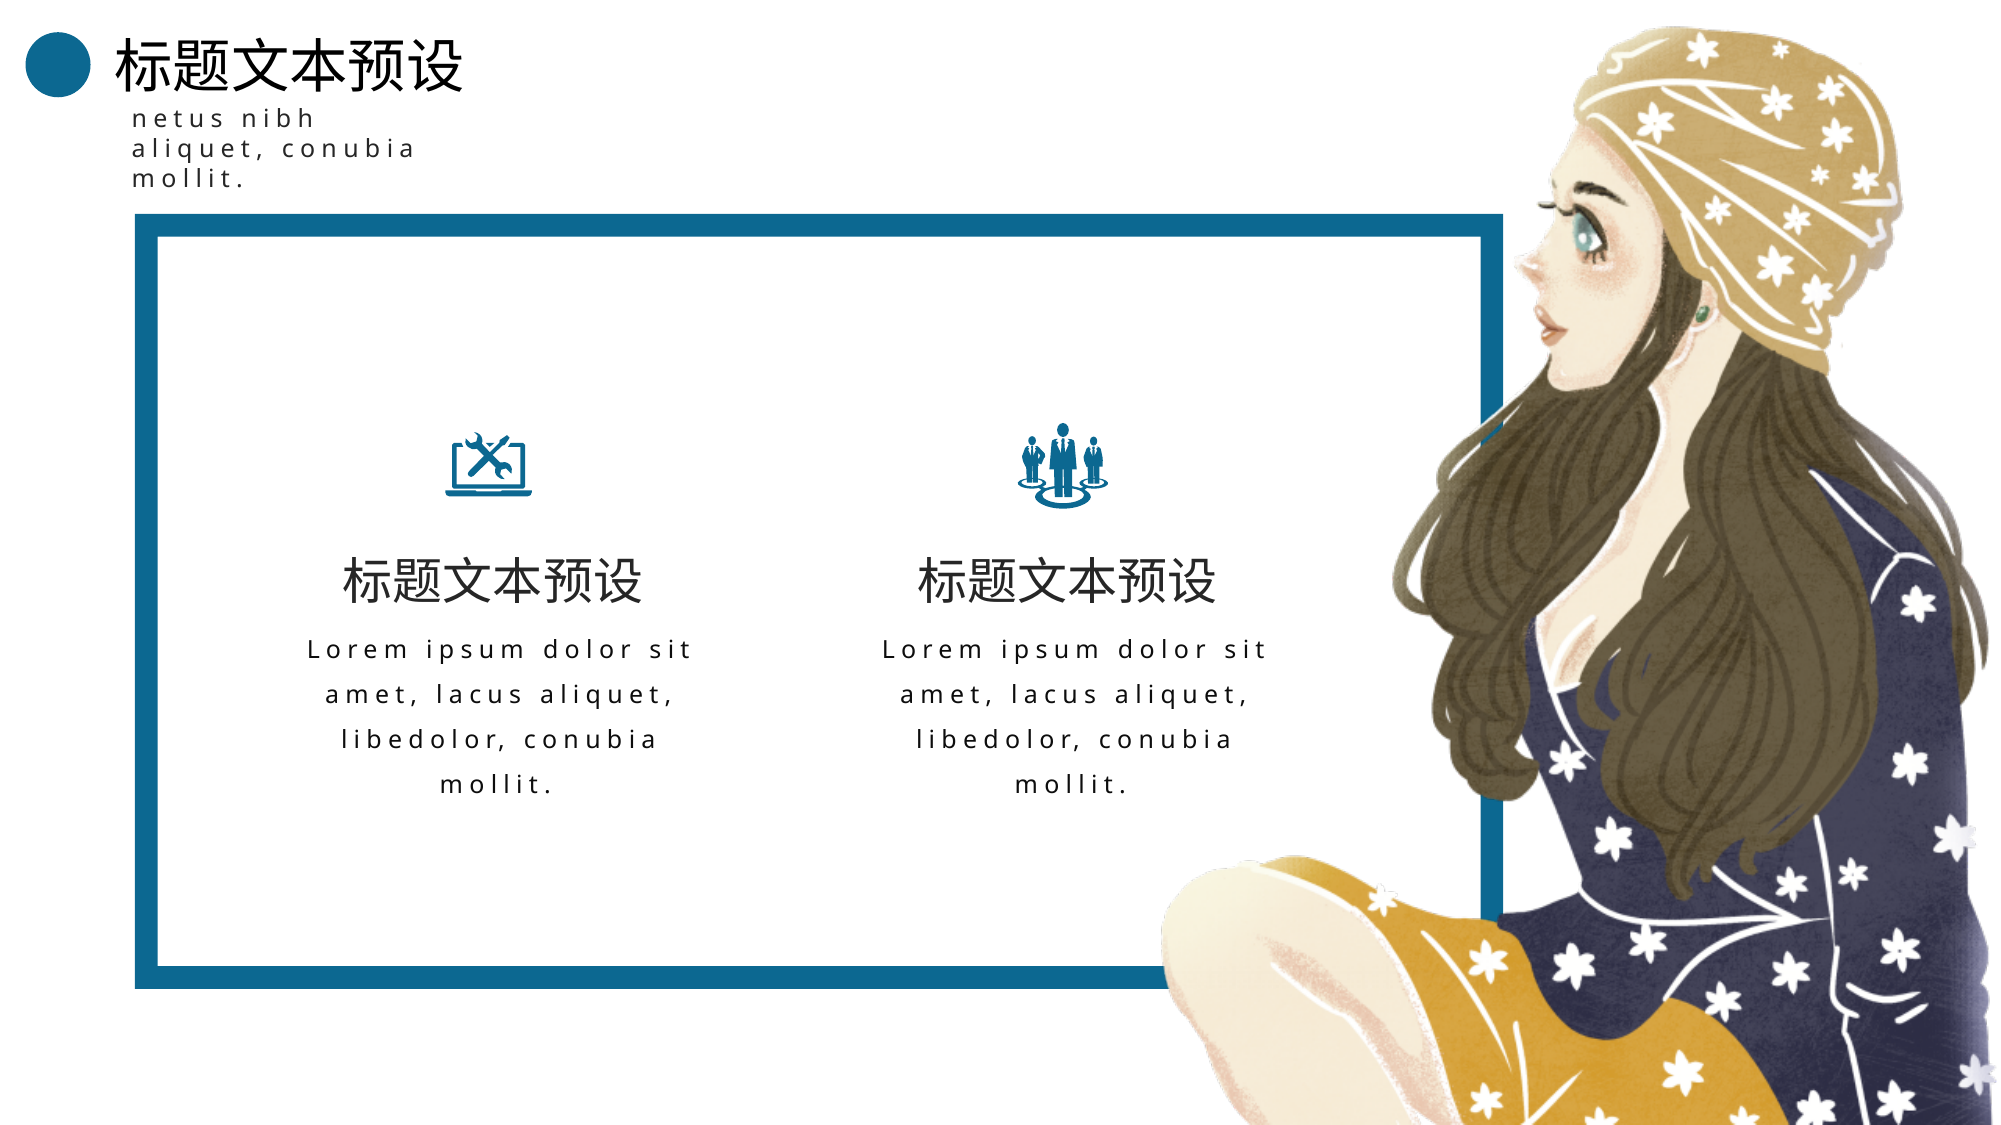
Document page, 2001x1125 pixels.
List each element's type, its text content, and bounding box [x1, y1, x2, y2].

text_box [1016, 422, 1110, 509]
text_box 标题文本预设 [328, 542, 661, 611]
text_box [25, 21, 525, 186]
picture [1145, 0, 2000, 1125]
text_box 标题文本预设 [903, 542, 1145, 611]
text_box [134, 213, 1145, 990]
text_box Lorem ipsum dolor sit amet, lacus aliquet, libedolor, conubia mollit. [848, 611, 1145, 774]
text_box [445, 432, 532, 497]
text_box Lorem ipsum dolor sit amet, lacus aliquet, libedolor, conubia mollit. [273, 611, 730, 774]
